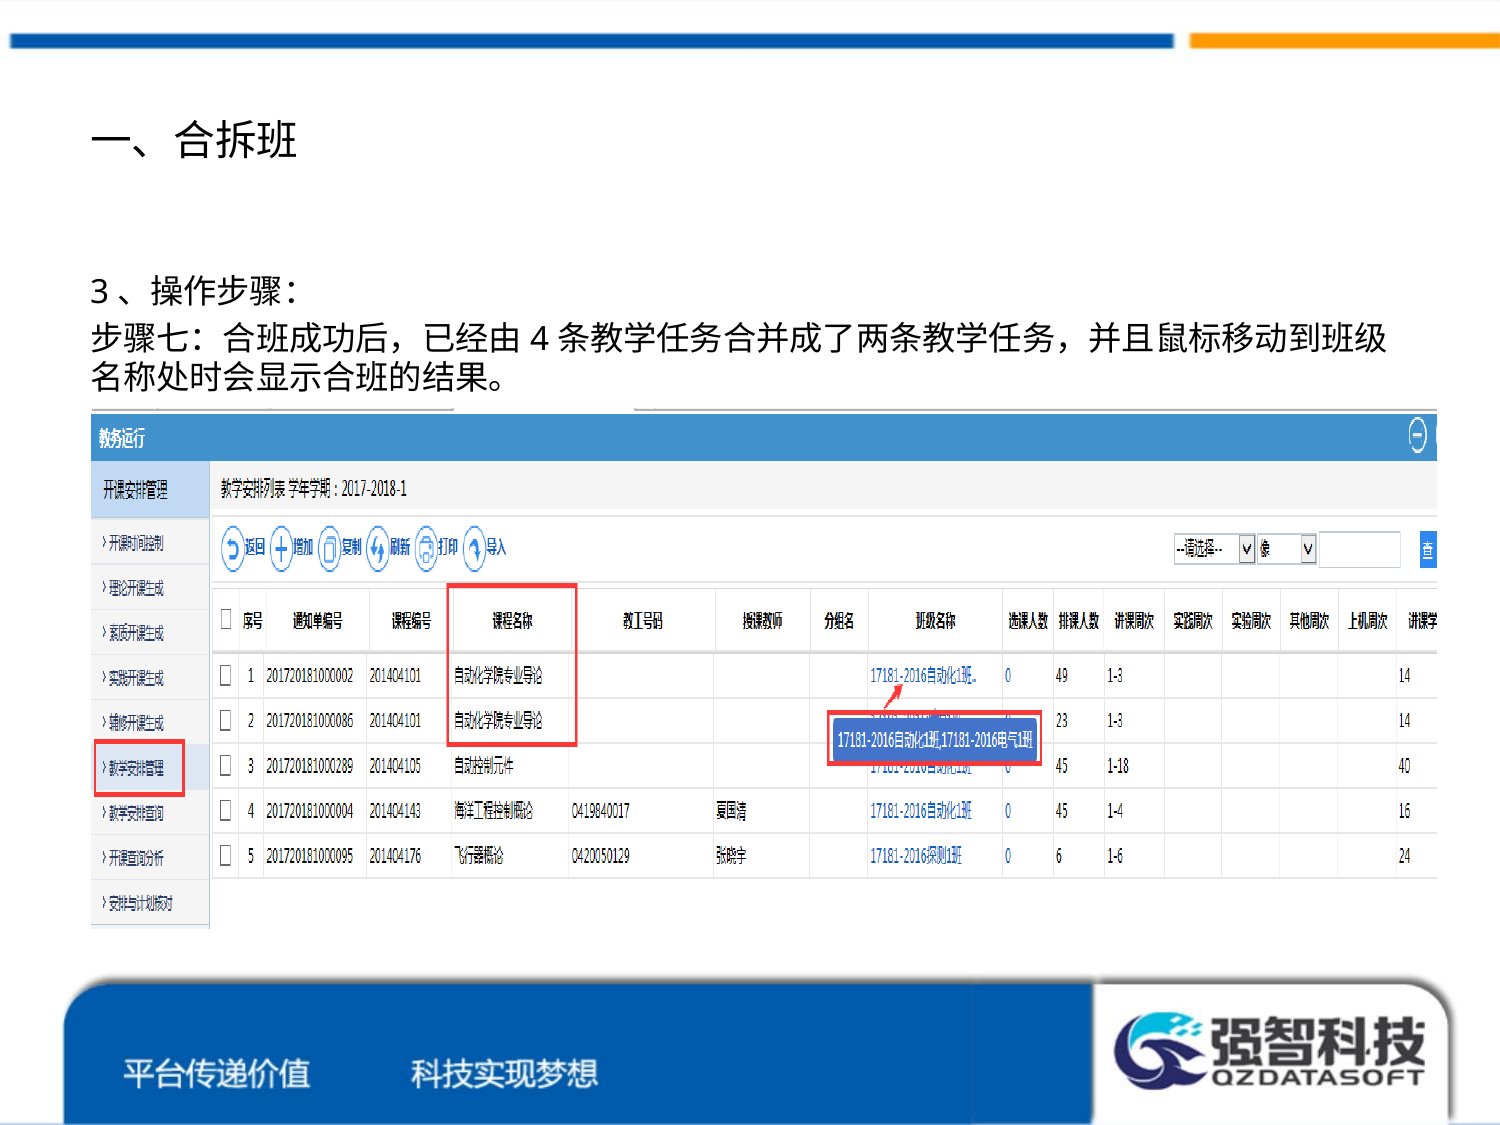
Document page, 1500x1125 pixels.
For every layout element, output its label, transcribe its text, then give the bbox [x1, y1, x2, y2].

picture [0, 0, 1500, 1125]
list 3、操作步骤： 步骤七：合班成功后，已经由4条教学任务合并成了两条教学任务，并且鼠标移动到班级名称处时会显示合班的结果。 [74, 262, 1426, 1006]
title 一、合拆班 [74, 44, 1426, 233]
